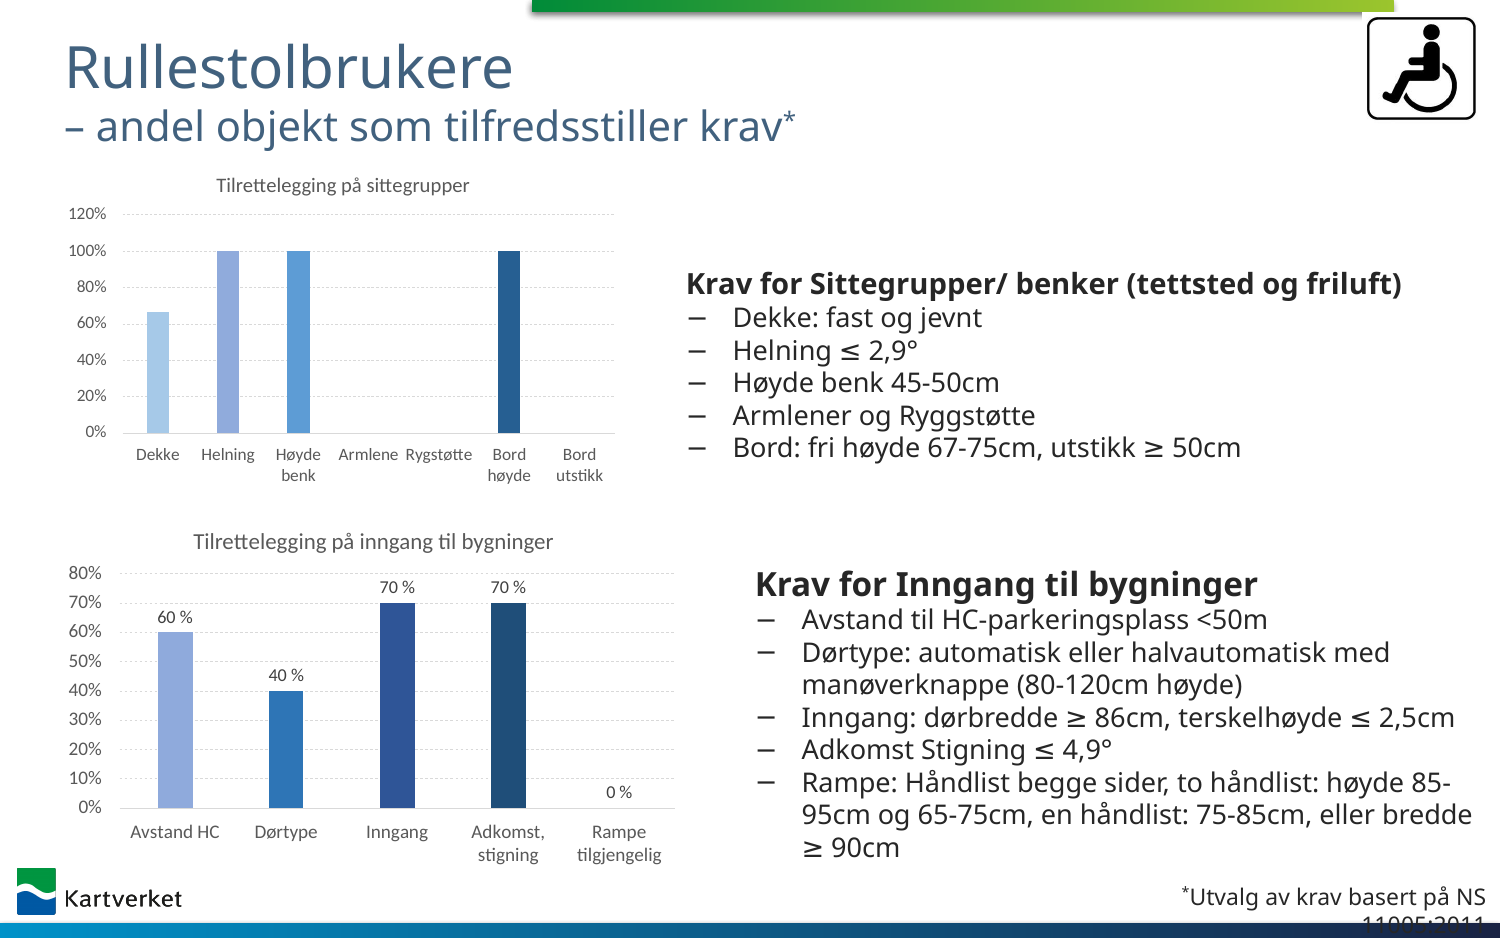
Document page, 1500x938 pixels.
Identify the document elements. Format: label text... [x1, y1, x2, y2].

picture [62, 520, 686, 874]
text_box Krav for Sittegrupper/ benker (tettsted og friluft) Dekke: fast og jevnt Helning ≤ 2,9° Høyde benk 45-50cm Armlener og Ryggstøtte Bord: fri høyde 67-75cm, utstikk ≥ 50cm [670, 258, 1418, 471]
picture [1362, 12, 1481, 126]
text_box *Utvalg av krav basert på NS 11005:2011 [1068, 873, 1500, 938]
text_box Rullestolbrukere – andel objekt som tilfredsstiller krav* [49, 25, 1431, 158]
picture [62, 166, 625, 492]
text_box Krav for Inngang til bygninger Avstand til HC-parkeringsplass <50m Dørtype: automatisk eller halvautomatisk med manøverknappe (80-120cm høyde) Inngang: dørbredde ≥ 86cm, terskelhøyde ≤ 2,5cm Adkomst Stigning ≤ 4,9° Rampe: Håndlist begge sider, to håndlist: høyde 85-95cm og 65-75cm, en håndlist: 75-85cm, eller bredde ≥ 90cm [740, 555, 1491, 870]
